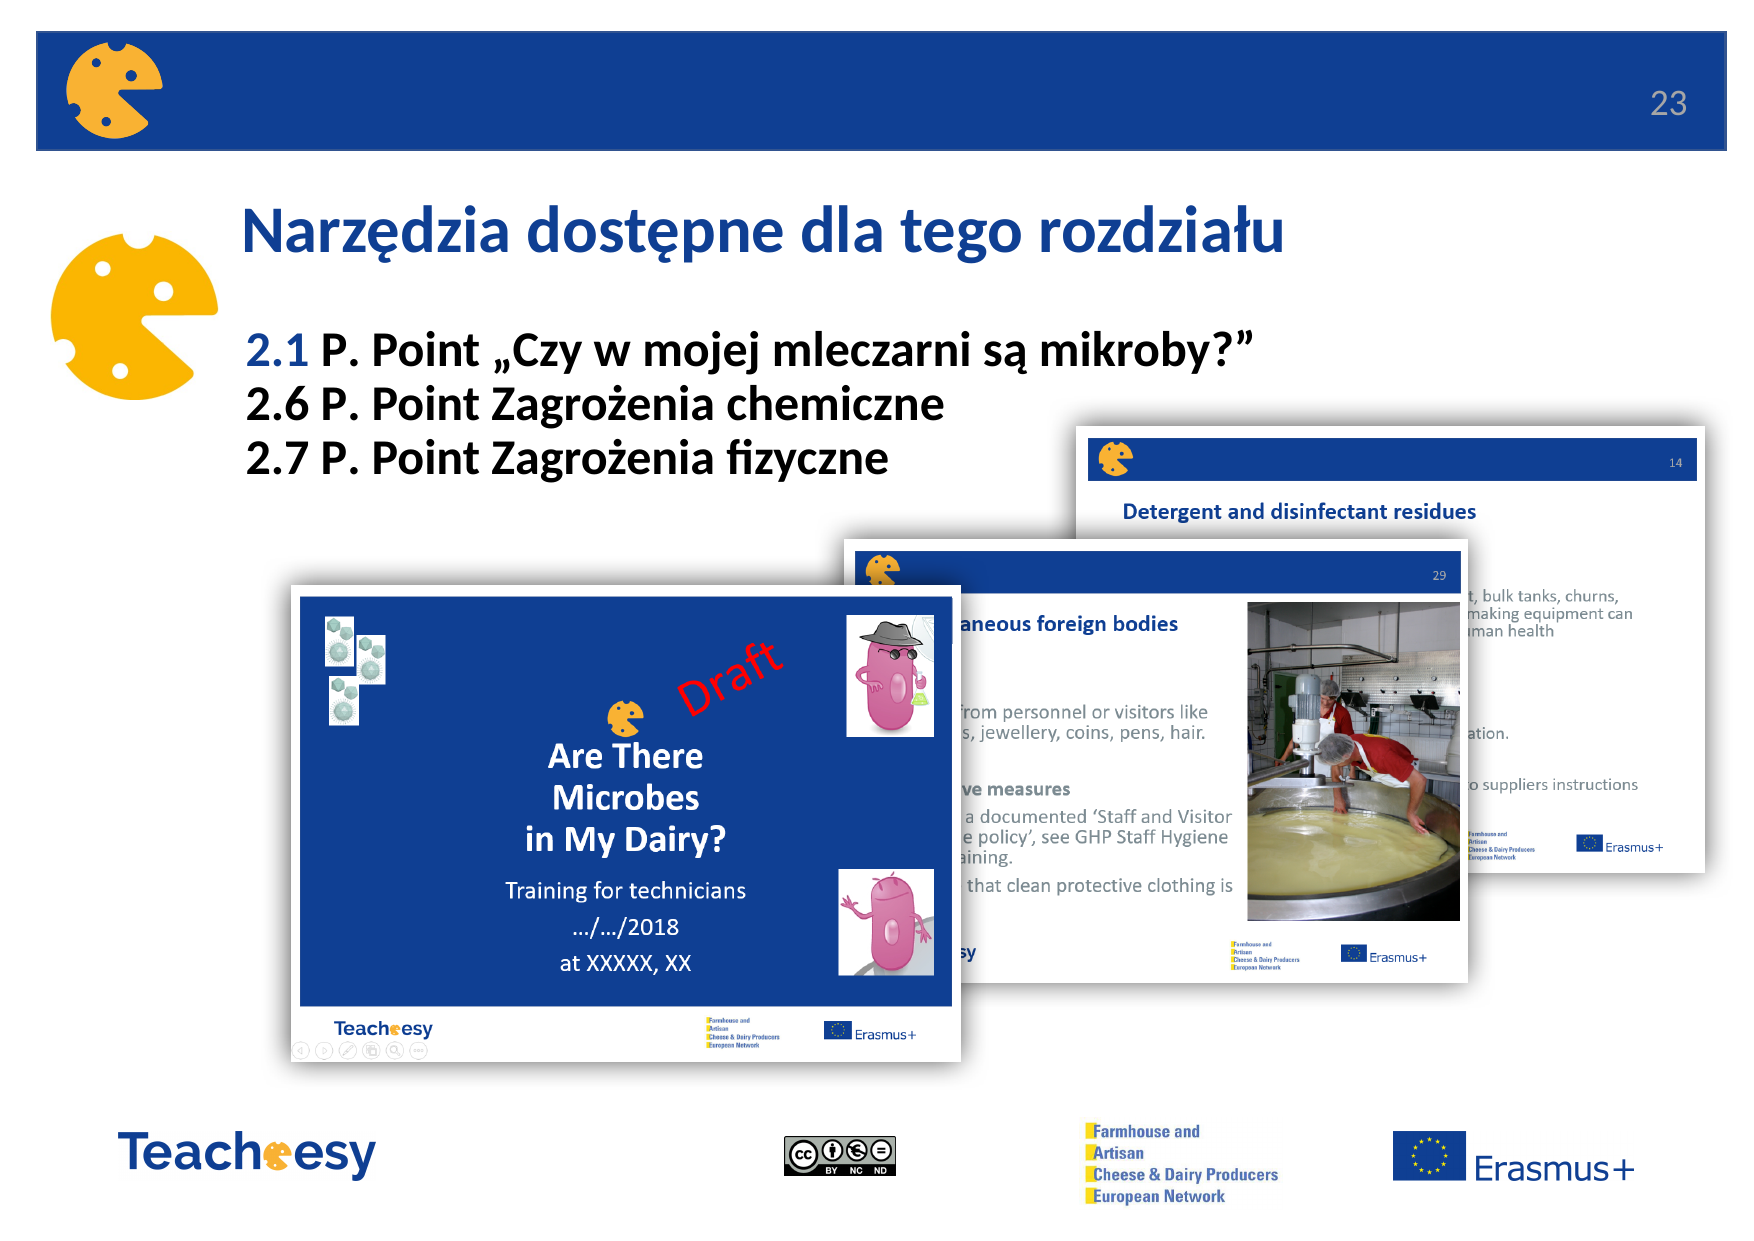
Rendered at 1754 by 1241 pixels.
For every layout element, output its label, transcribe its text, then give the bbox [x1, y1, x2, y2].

picture [50, 231, 219, 400]
picture [41, 17, 188, 164]
picture [118, 1131, 376, 1181]
text_box 2.1 P. Point „Czy w mojej mleczarni są mikroby?” 2.6 P. Point Zagrożenia chemiczne 2.7 P. Point Zagrożenia fizyczne [230, 315, 1314, 650]
picture [784, 1136, 896, 1176]
picture [1393, 1131, 1634, 1181]
title Narzędzia dostępne dla tego rozdziału [225, 187, 1530, 276]
picture [1079, 1117, 1283, 1210]
picture [291, 426, 1705, 1062]
slide_number 23 [1606, 69, 1705, 113]
